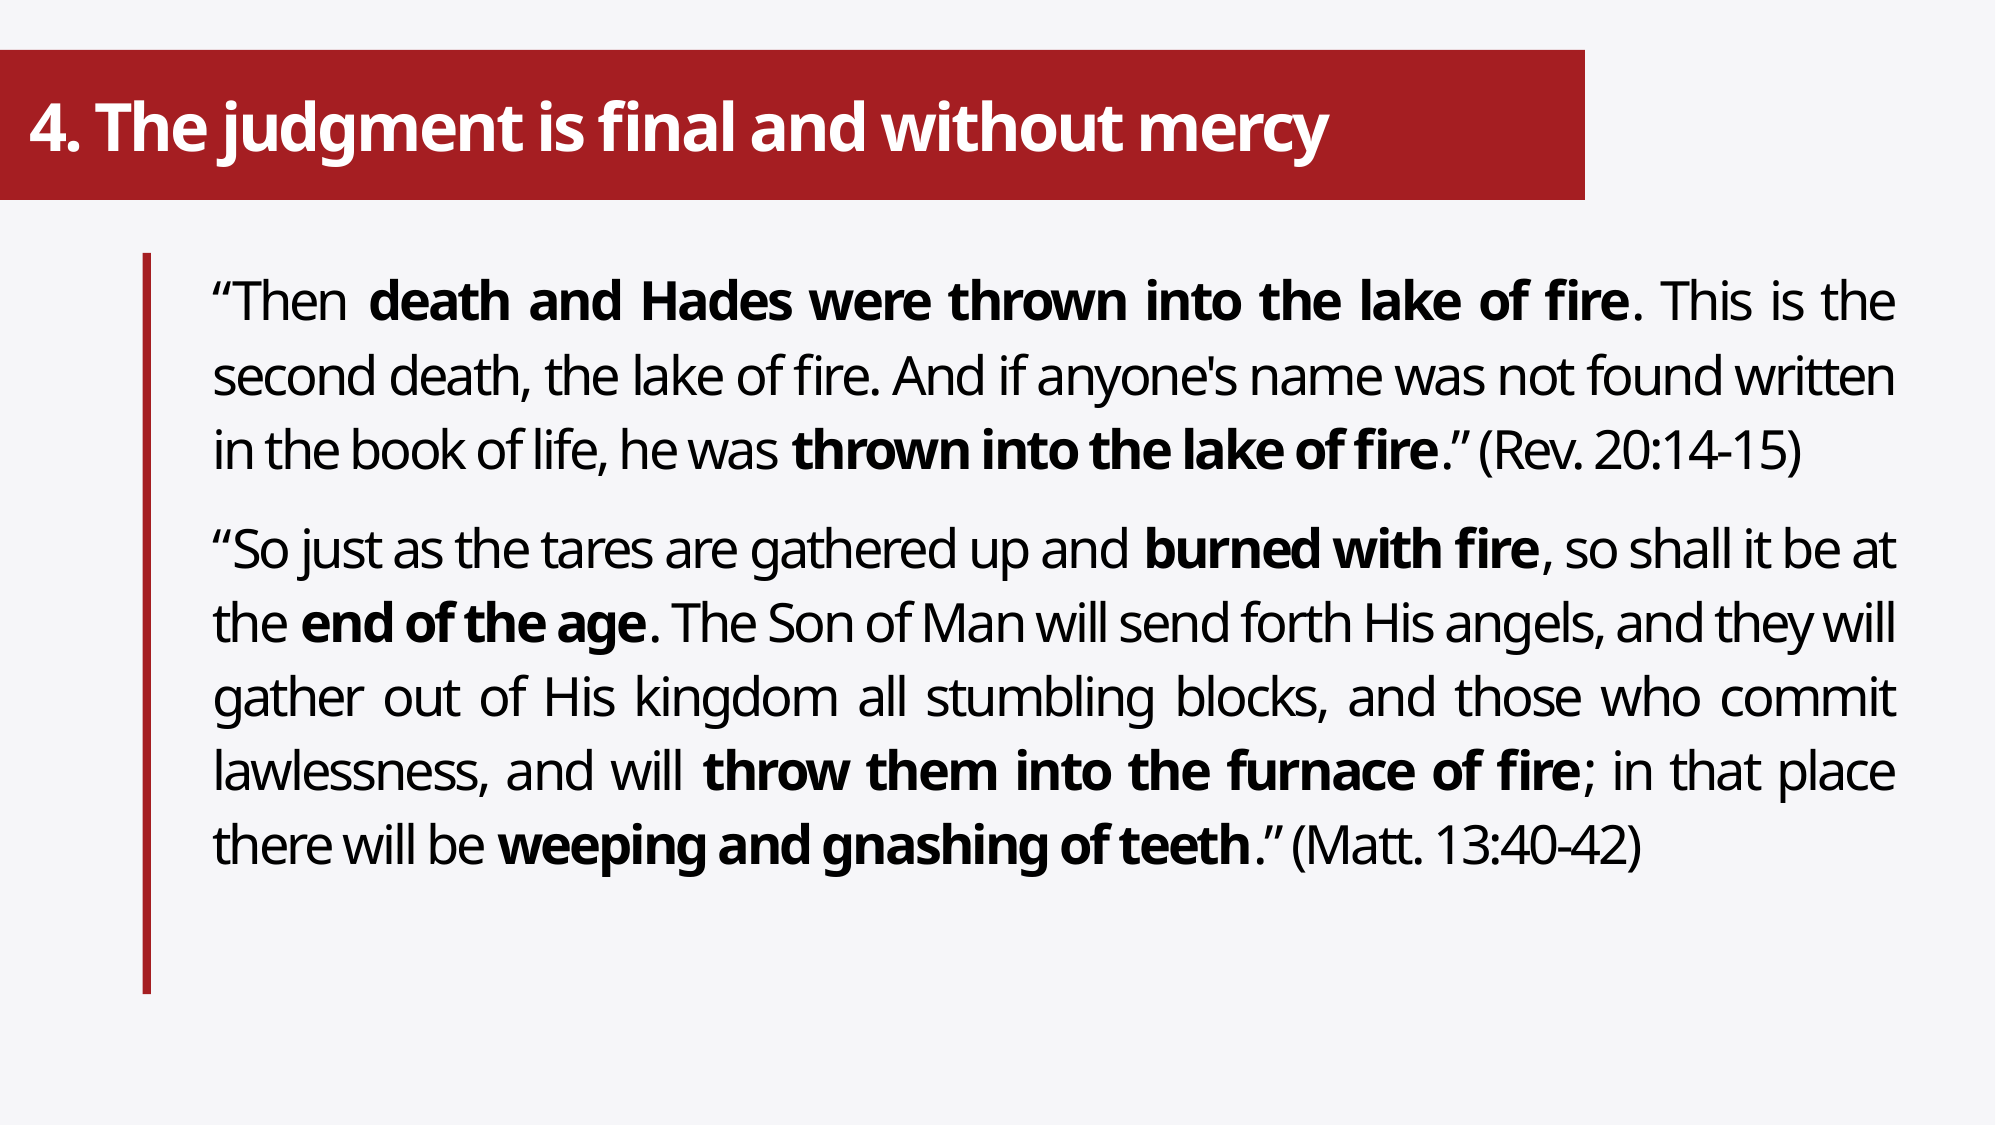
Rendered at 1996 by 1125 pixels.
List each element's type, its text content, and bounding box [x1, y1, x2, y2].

title 4. The judgment is final and without mercy [14, 62, 1810, 188]
subtitle “Then death and Hades were thrown into the lake of fire. This is the second death, the lake of fire. And if anyone's name was not found written in the book of life, he was thrown into the lake of fire.” (Rev. 20:14-15) “So just as the tares are gathered up and burned with fire, so shall it be at the end of the age. The Son of Man will send forth His angels, and they will gather out of His kingdom all stumbling blocks, and those who commit lawlessness, and will throw them into the furnace of fire; in that place there will be weeping and gnashing of teeth.” (Matt. 13:40-42) [197, 249, 1910, 1000]
